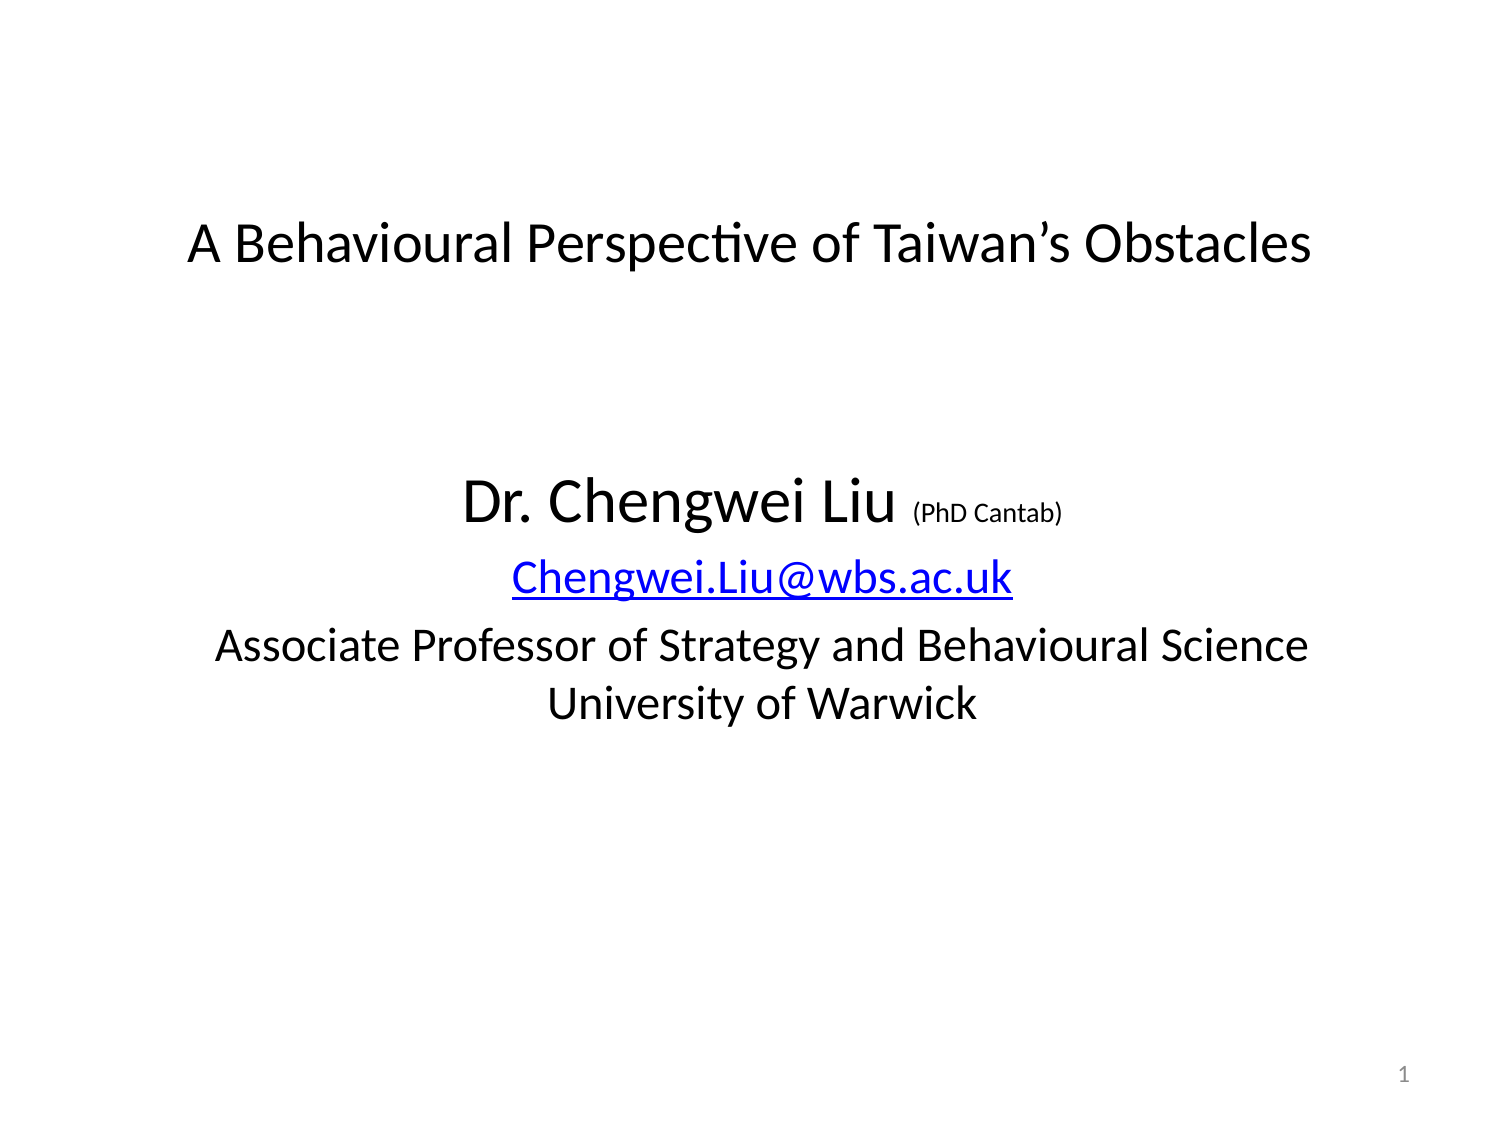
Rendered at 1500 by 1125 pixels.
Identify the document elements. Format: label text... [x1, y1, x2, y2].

subtitle Dr. Chengwei Liu (PhD Cantab) Chengwei.Liu@wbs.ac.uk Associate Professor of Strategy and Behavioural Science University of Warwick [174, 450, 1350, 738]
slide_number 1 [1074, 1042, 1425, 1103]
title A Behavioural Perspective of Taiwan’s Obstacles [112, 75, 1388, 404]
